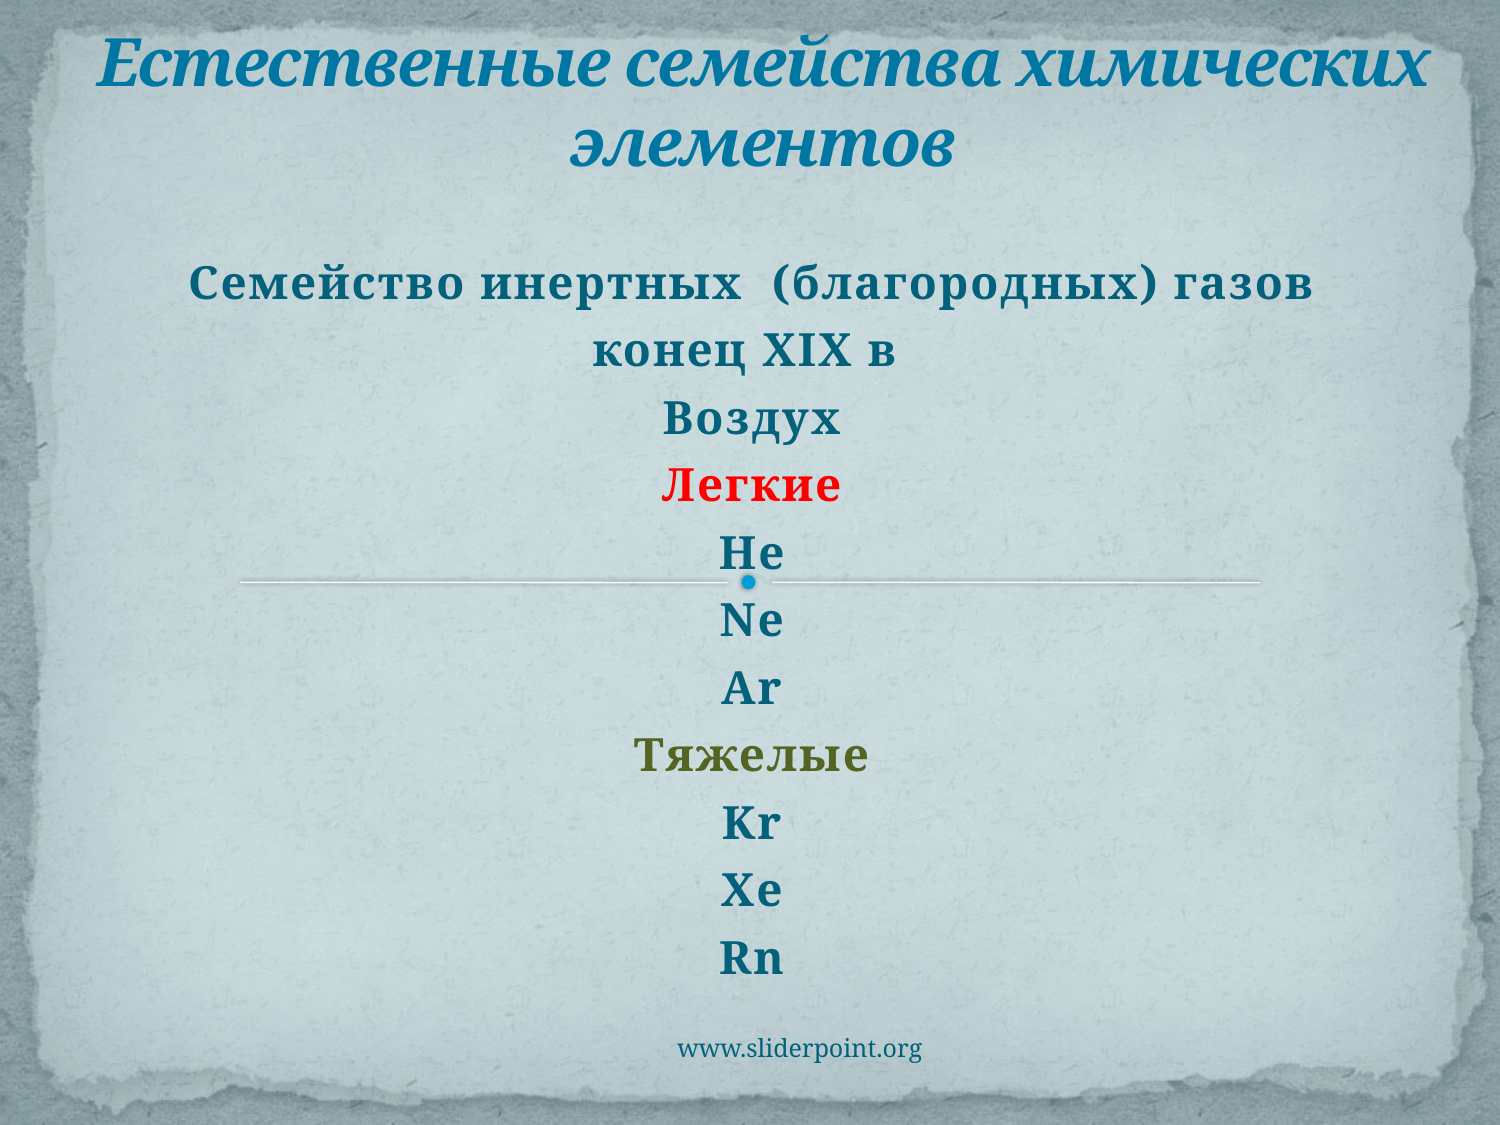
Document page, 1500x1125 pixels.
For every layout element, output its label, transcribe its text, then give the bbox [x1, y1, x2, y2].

title Естественные семейства химических элементов [81, 35, 1445, 188]
footer www.sliderpoint.org [350, 1017, 938, 1081]
subtitle Семейство инертных (благородных) газов конец XIX в Воздух Легкие He Ne Ar Тяжелые Kr Xe Rn [70, 246, 1433, 434]
